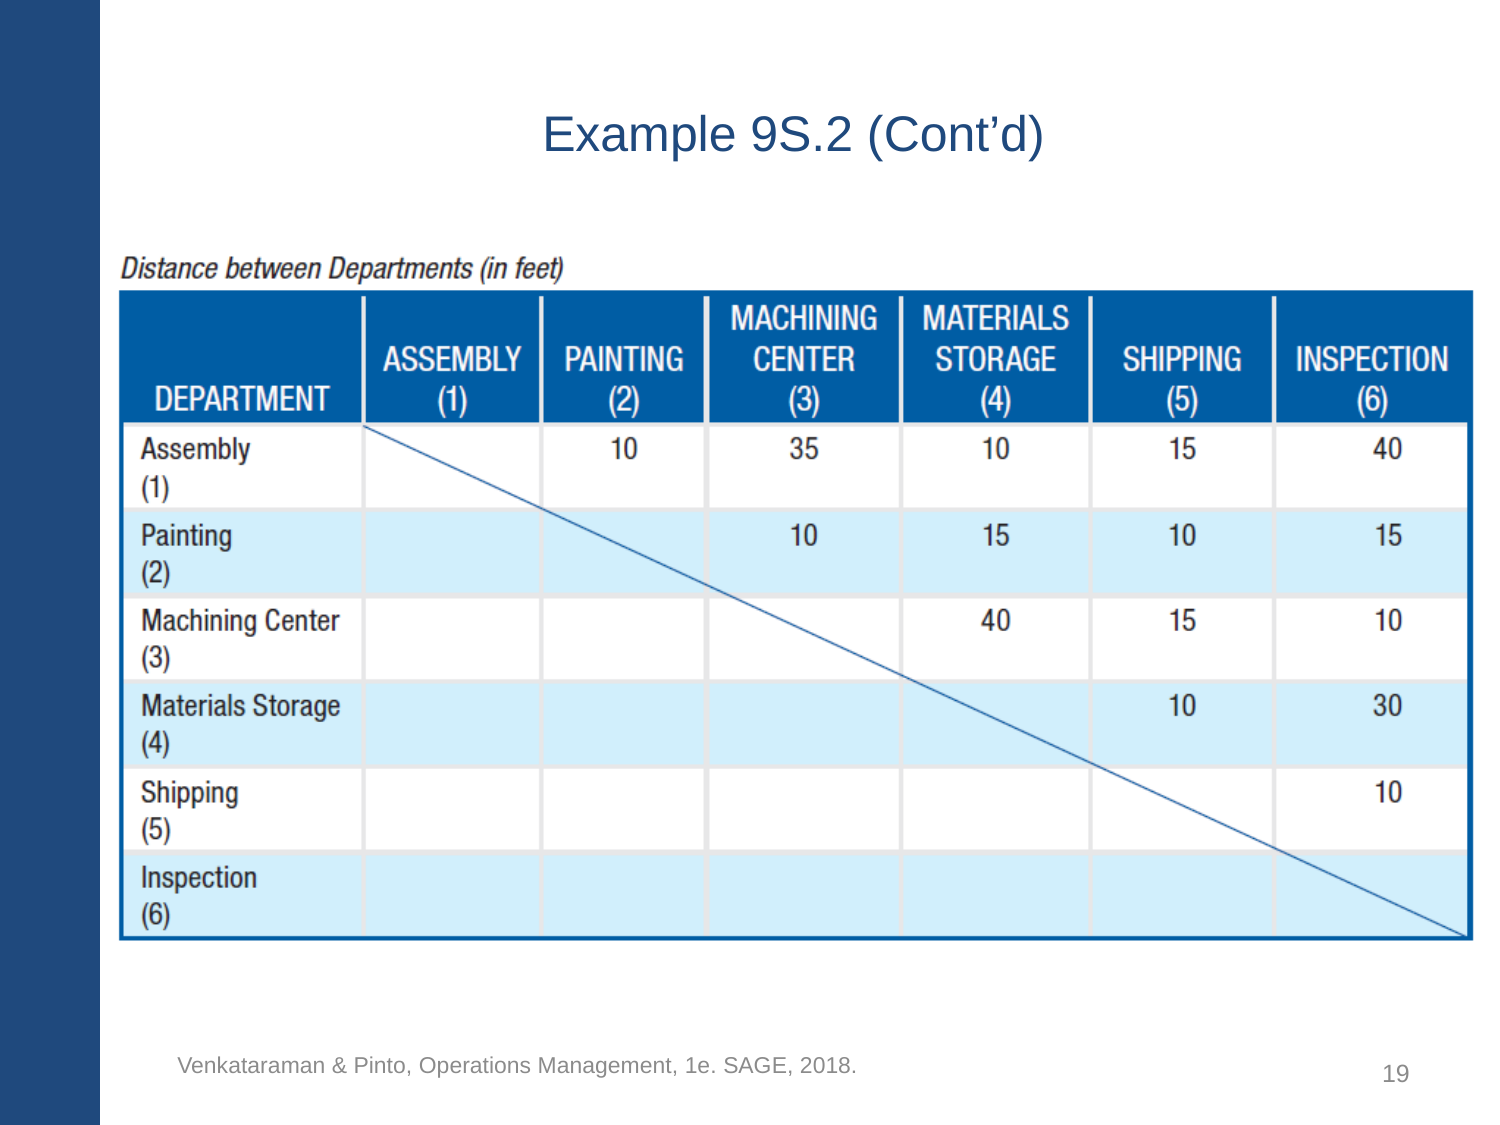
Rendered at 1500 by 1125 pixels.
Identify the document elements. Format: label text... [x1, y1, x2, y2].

slide_number 19 [1350, 1042, 1425, 1103]
title Example 9S.2 (Cont’d) [162, 37, 1425, 225]
footer Venkataraman & Pinto, Operations Management, 1e. SAGE, 2018. [162, 1042, 1313, 1103]
picture [112, 244, 1488, 951]
